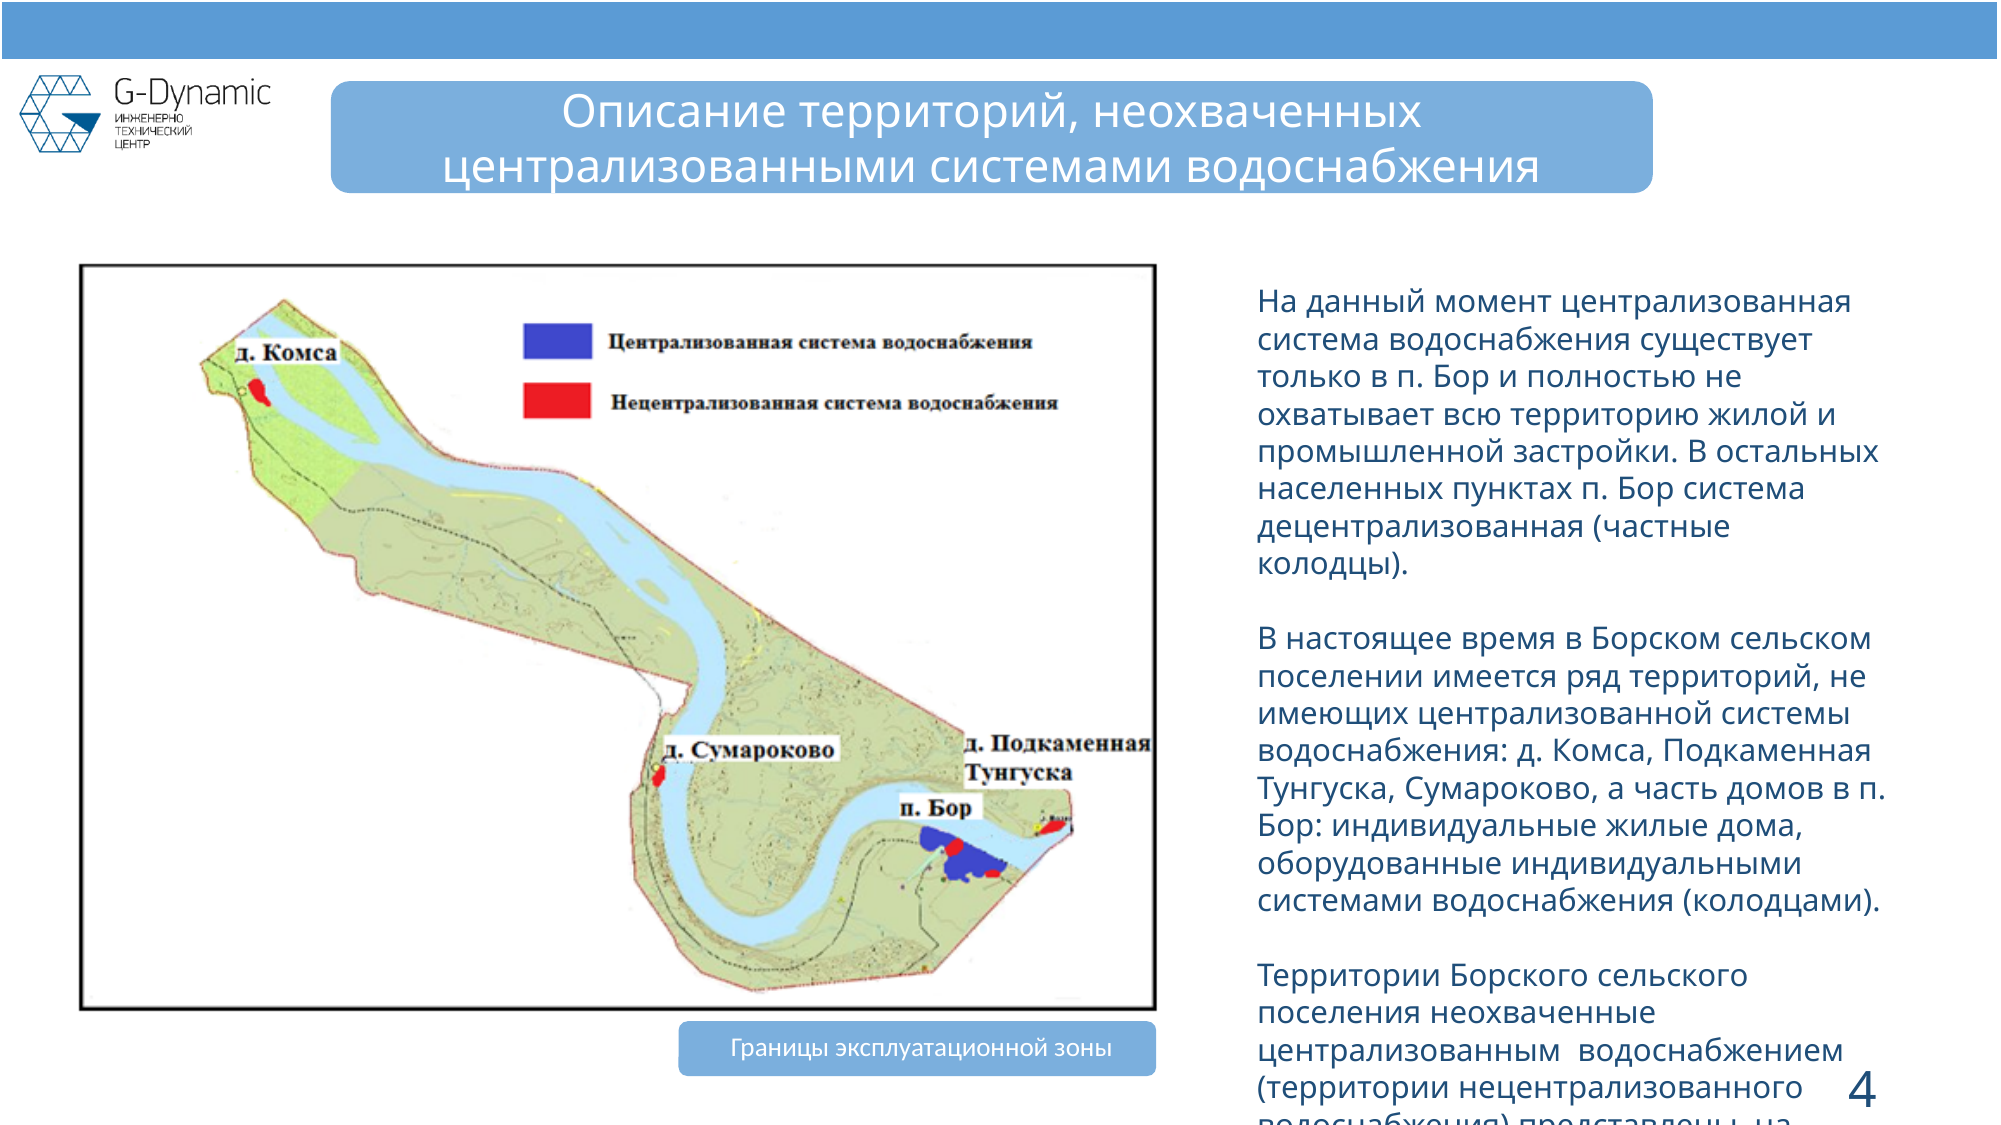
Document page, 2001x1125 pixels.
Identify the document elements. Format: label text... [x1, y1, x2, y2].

text_box [677, 1020, 1157, 1078]
slide_number 4 [1541, 1024, 1892, 1125]
text_box Границы эксплуатационной зоны [716, 1022, 1541, 1070]
picture [0, 52, 292, 174]
text_box На данный момент централизованная система водоснабжения существует только в п. Бор и полностью не охватывает всю территорию жилой и промышленной застройки. В остальных населенных пунктах п. Бор система децентрализованная (частные колодцы). В настоящее время в Борском сельском поселении имеется ряд территорий, не имеющих централизованной системы водоснабжения: д. Комса, Подкаменная Тунгуска, Сумароково, а часть домов в п. Бор: индивидуальные жилые дома, оборудованные индивидуальными системами водоснабжения (колодцами). Территории Борского сельского поселения неохваченные централизованным водоснабжением (территории нецентрализованного водоснабжения) представлены на рисунке [1248, 272, 1899, 712]
text_box Описание территорий, неохваченных централизованными системами водоснабжения [329, 80, 1654, 195]
table_header [2, 2, 1997, 59]
picture [76, 261, 1165, 1018]
